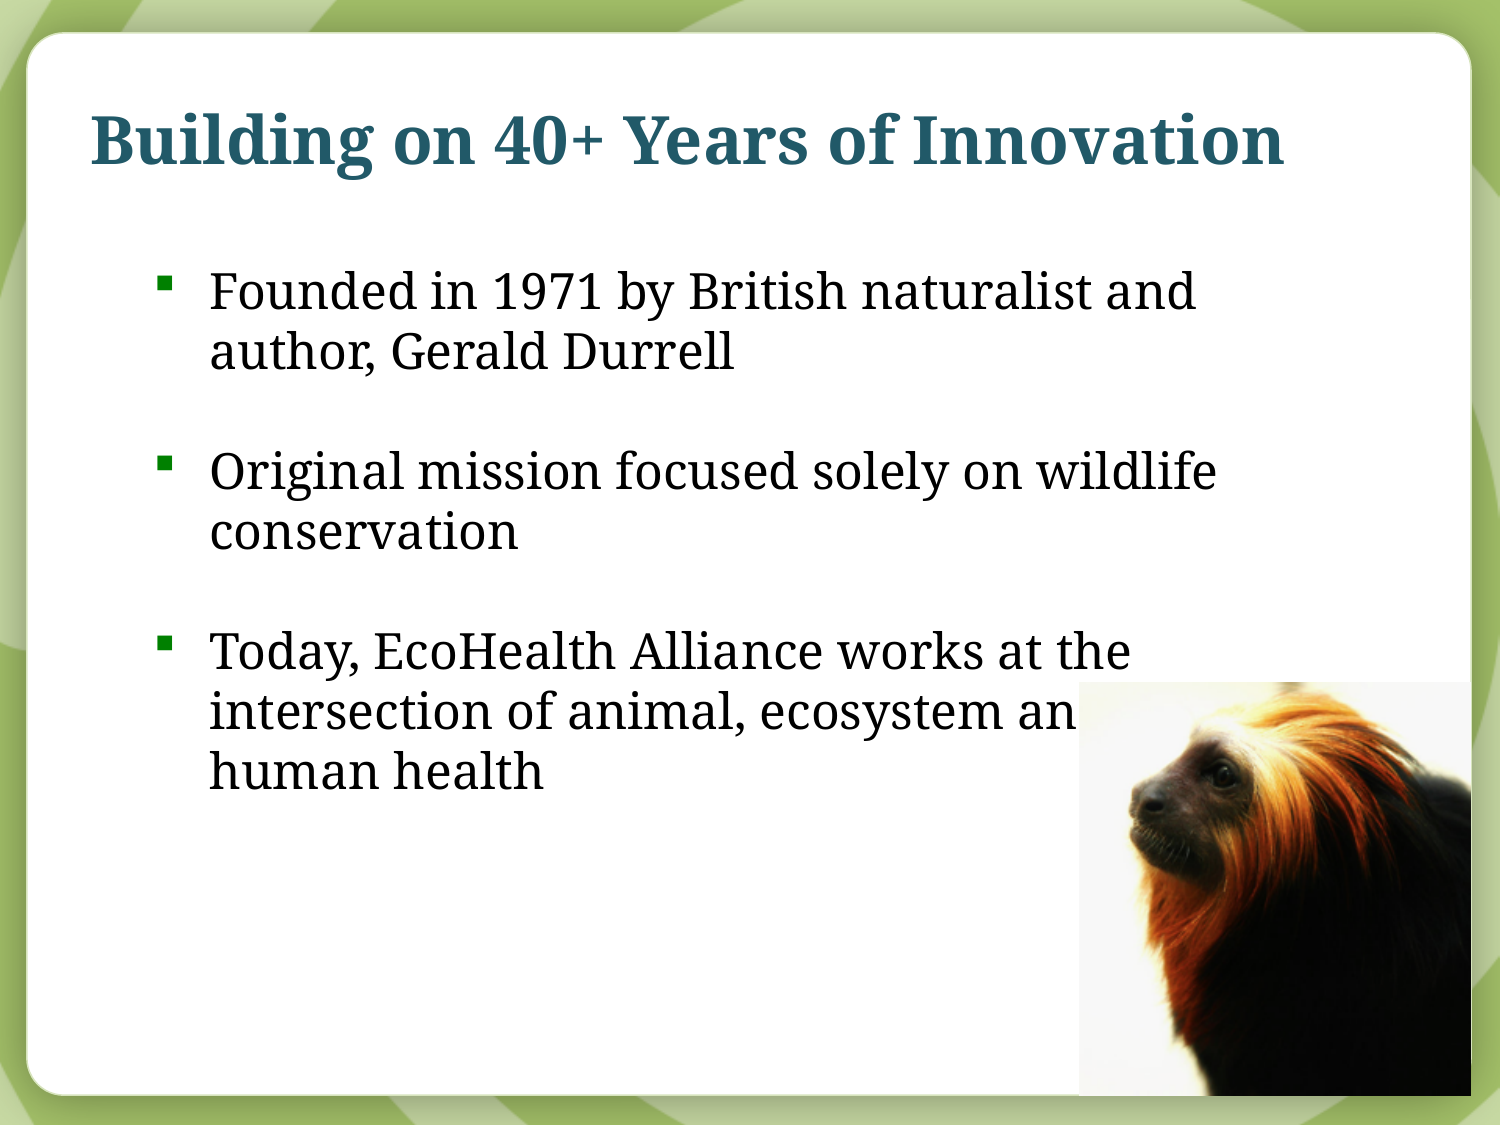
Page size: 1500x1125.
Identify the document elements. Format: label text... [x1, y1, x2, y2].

list Founded in 1971 by British naturalist and author, Gerald Durrell Original mission focused solely on wildlife conservation Today, EcoHealth Alliance works at the intersection of animal, ecosystem and human health [138, 252, 1332, 1070]
text_box Building on 40+ Years of Innovation [74, 45, 1425, 233]
picture [1078, 682, 1471, 1096]
